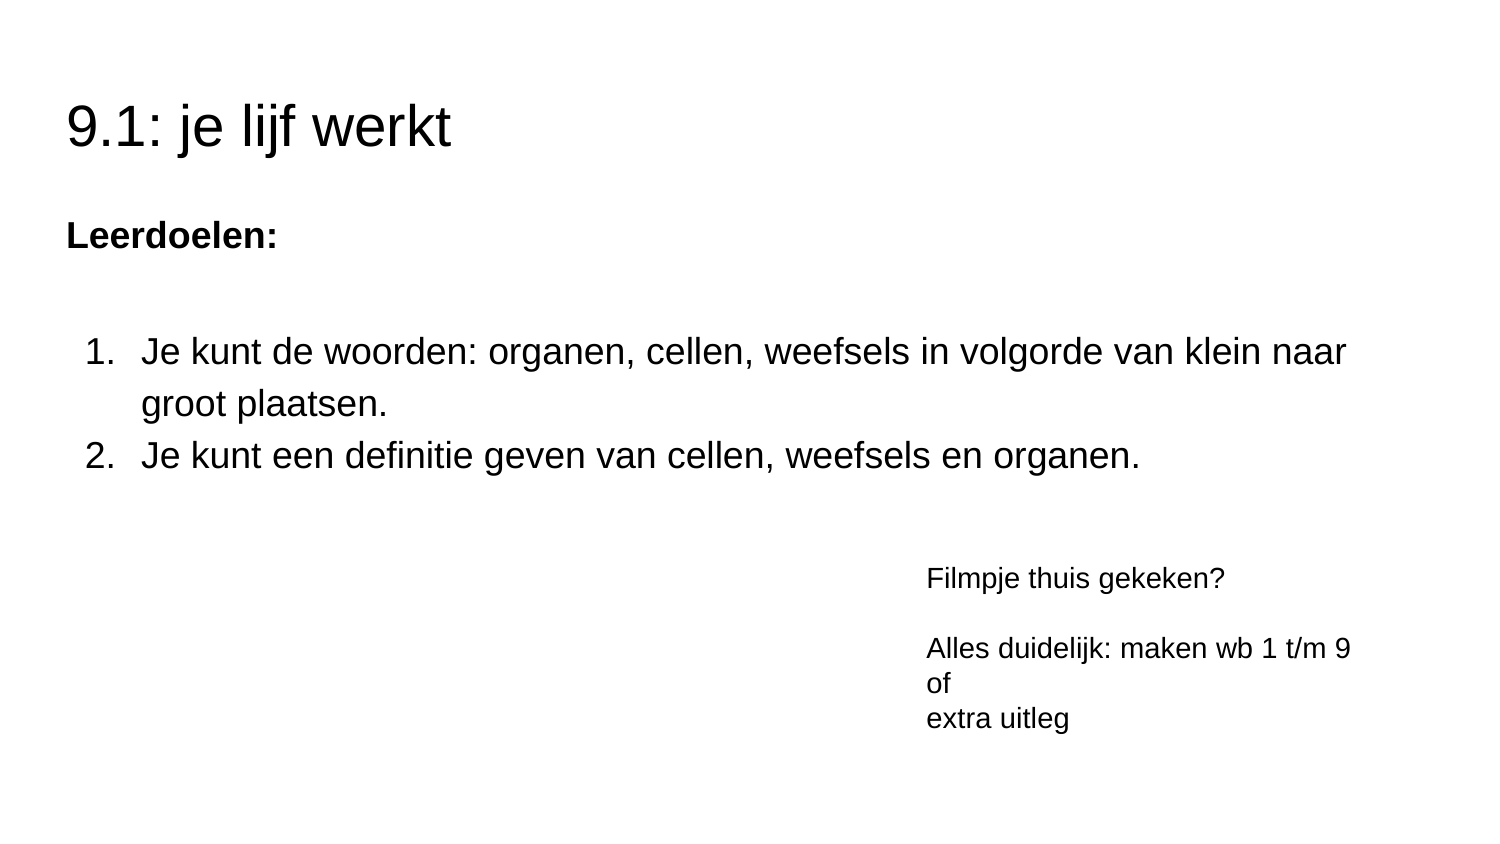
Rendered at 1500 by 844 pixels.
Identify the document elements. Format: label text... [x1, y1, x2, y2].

title 9.1: je lijf werkt [51, 72, 1449, 167]
list Leerdoelen: Je kunt de woorden: organen, cellen, weefsels in volgorde van klein naar groot plaatsen. Je kunt een definitie geven van cellen, weefsels en organen. [51, 189, 1449, 750]
text_box Filmpje thuis gekeken? Alles duidelijk: maken wb 1 t/m 9 of extra uitleg [911, 544, 1436, 746]
